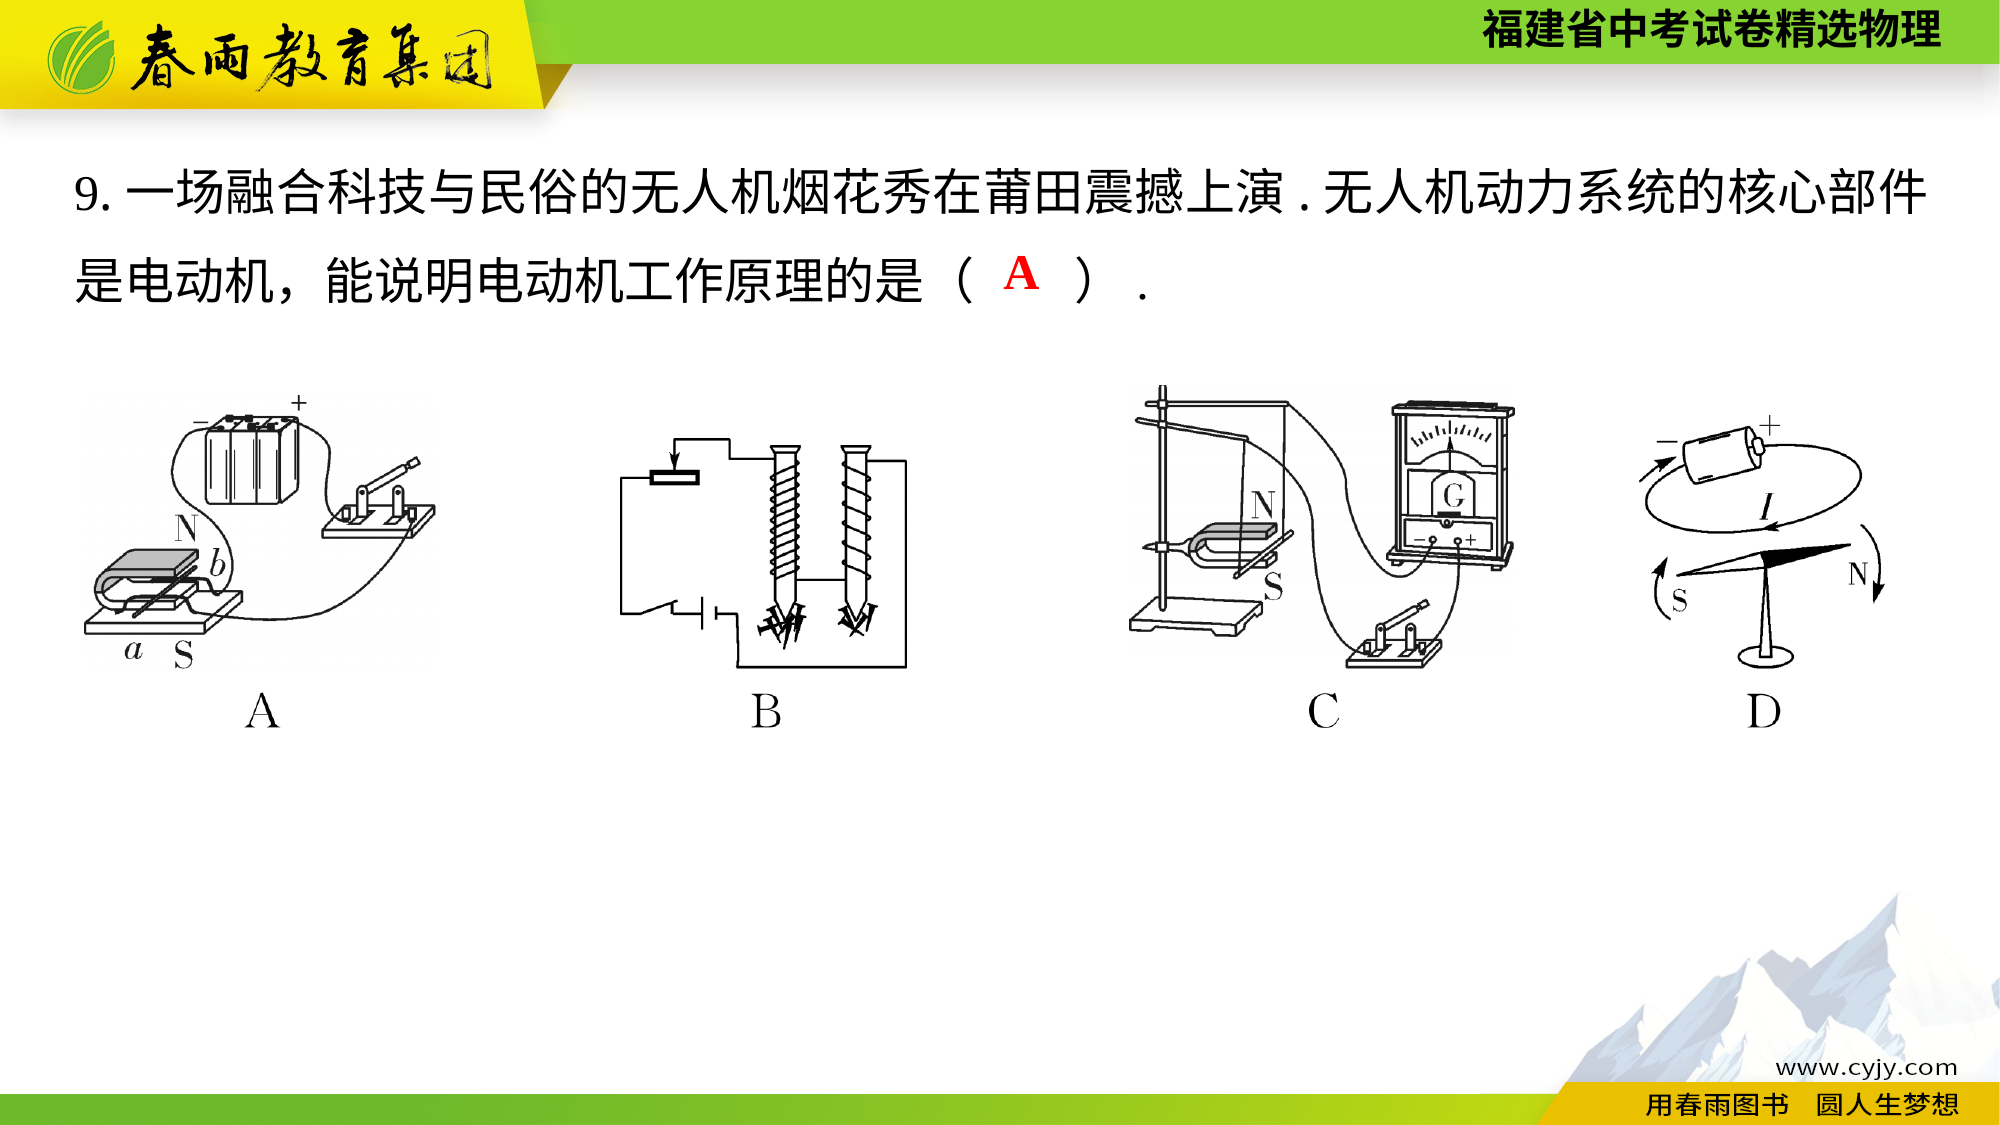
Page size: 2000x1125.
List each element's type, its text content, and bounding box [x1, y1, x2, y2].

text_box A [988, 232, 1055, 307]
list 9.一场融合科技与民俗的无人机烟花秀在莆田震撼上演.无人机动力系统的核心部件是电动机，能说明电动机工作原理的是（ ）. [59, 122, 1944, 308]
picture [0, 0, 2000, 1125]
